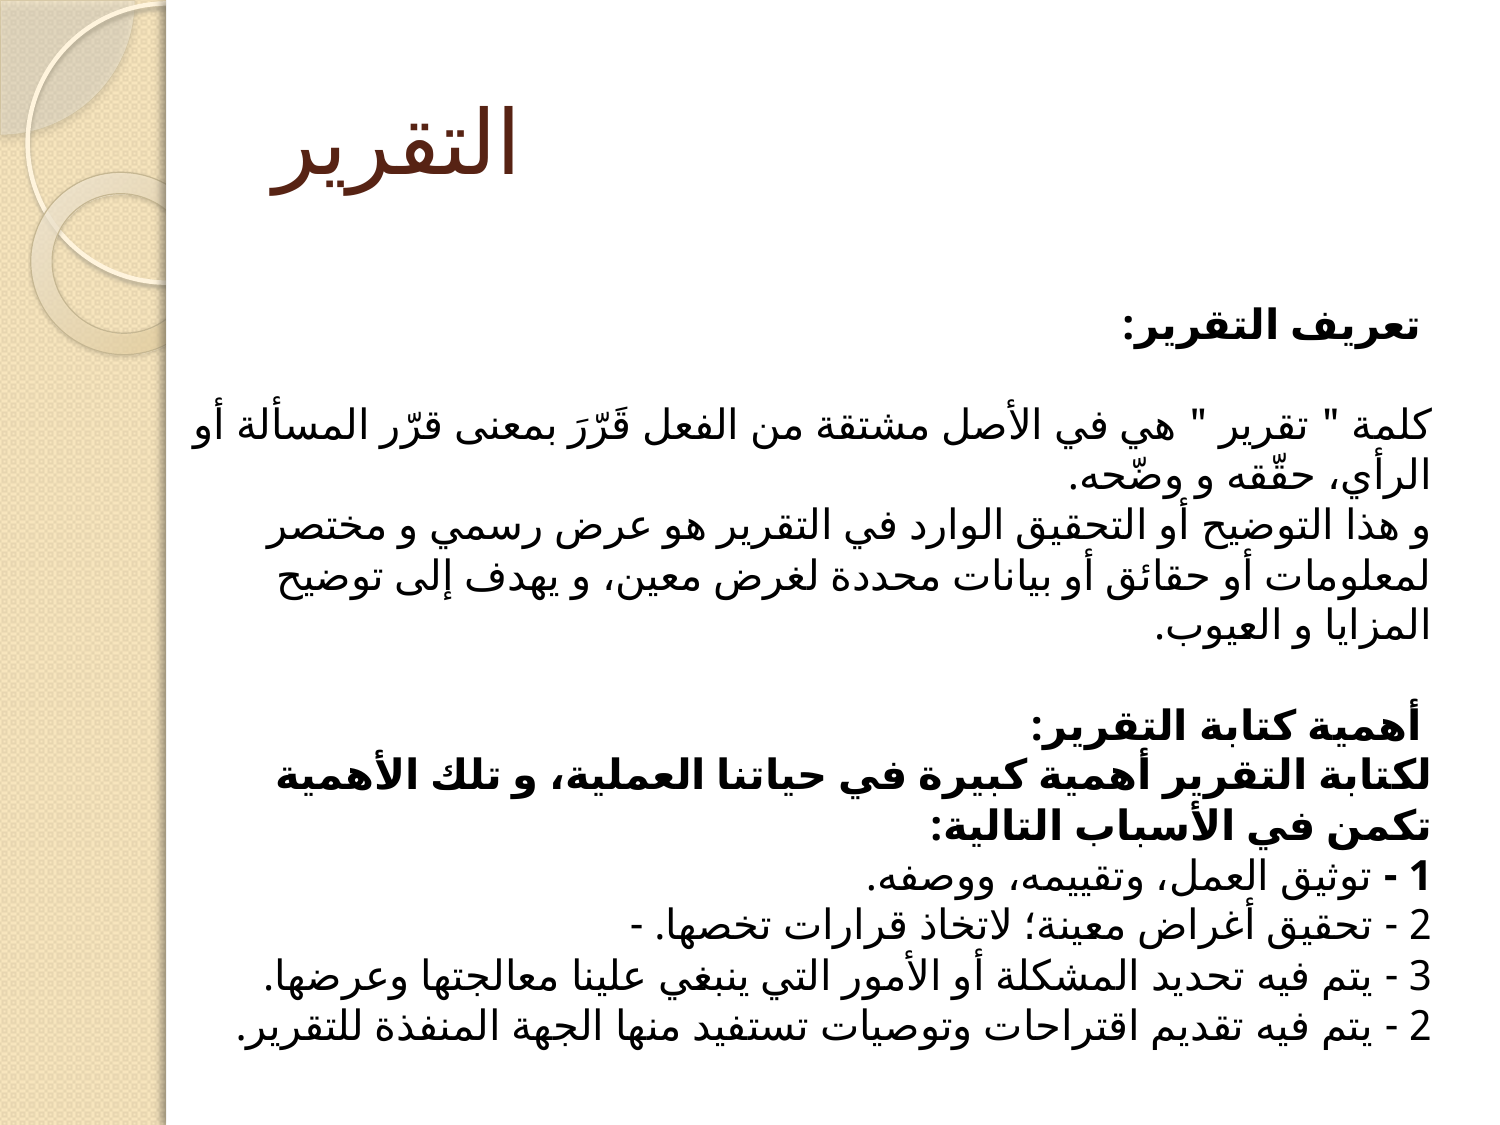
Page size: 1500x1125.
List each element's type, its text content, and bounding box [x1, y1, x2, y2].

text_box تعريف التقرير: كلمة " تقرير " هي في الأصل مشتقة من الفعل قَرّرَ بمعنى قرّر المسألة أو الرأي، حقّقه و وضّحه. و هذا التوضيح أو التحقيق الوارد في التقرير هو عرض رسمي و مختصر لمعلومات أو حقائق أو بيانات محددة لغرض معين، و يهدف إلى توضيح المزايا و العيوب. أهمية كتابة التقرير: لكتابة التقرير أهمية كبيرة في حياتنا العملية، و تلك الأهمية تكمن في الأسباب التالية: 1 - توثيق العمل، وتقييمه، ووصفه. 2 - تحقيق أغراض معينة؛ لاتخاذ قرارات تخصها. - 3 - يتم فيه تحديد المشكلة أو الأمور التي ينبغي علينا معالجتها وعرضها. 2 - يتم فيه تقديم اقتراحات وتوصيات تستفيد منها الجهة المنفذة للتقرير. [147, 290, 1447, 1125]
title التقرير [235, 45, 1466, 233]
